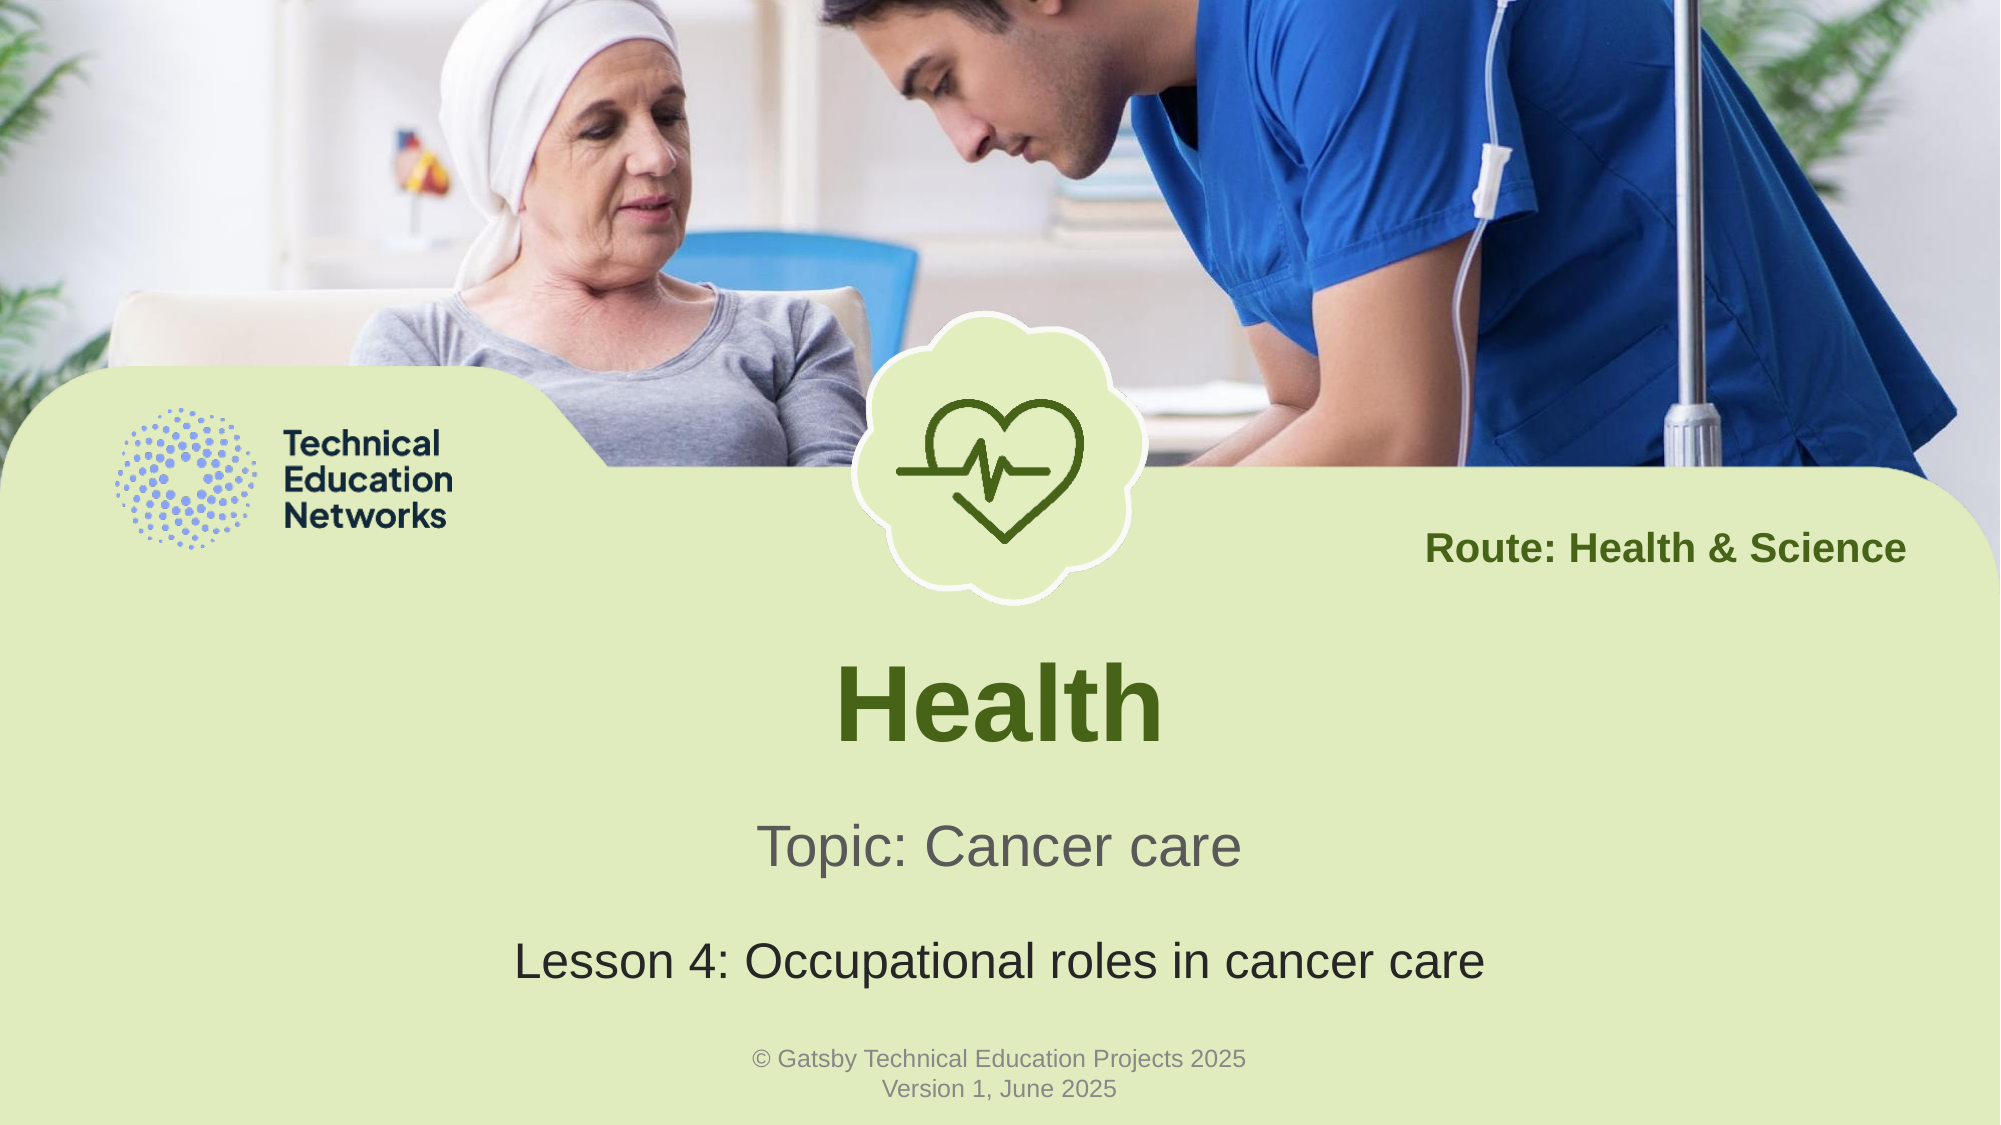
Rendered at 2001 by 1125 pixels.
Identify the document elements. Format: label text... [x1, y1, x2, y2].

list Route: Health & Science [999, 509, 1923, 597]
title Health [249, 629, 1750, 773]
subtitle Topic: Cancer care [249, 794, 1750, 891]
picture [0, 0, 2000, 1125]
list Lesson 4: Occupational roles in cancer care [249, 916, 1750, 992]
